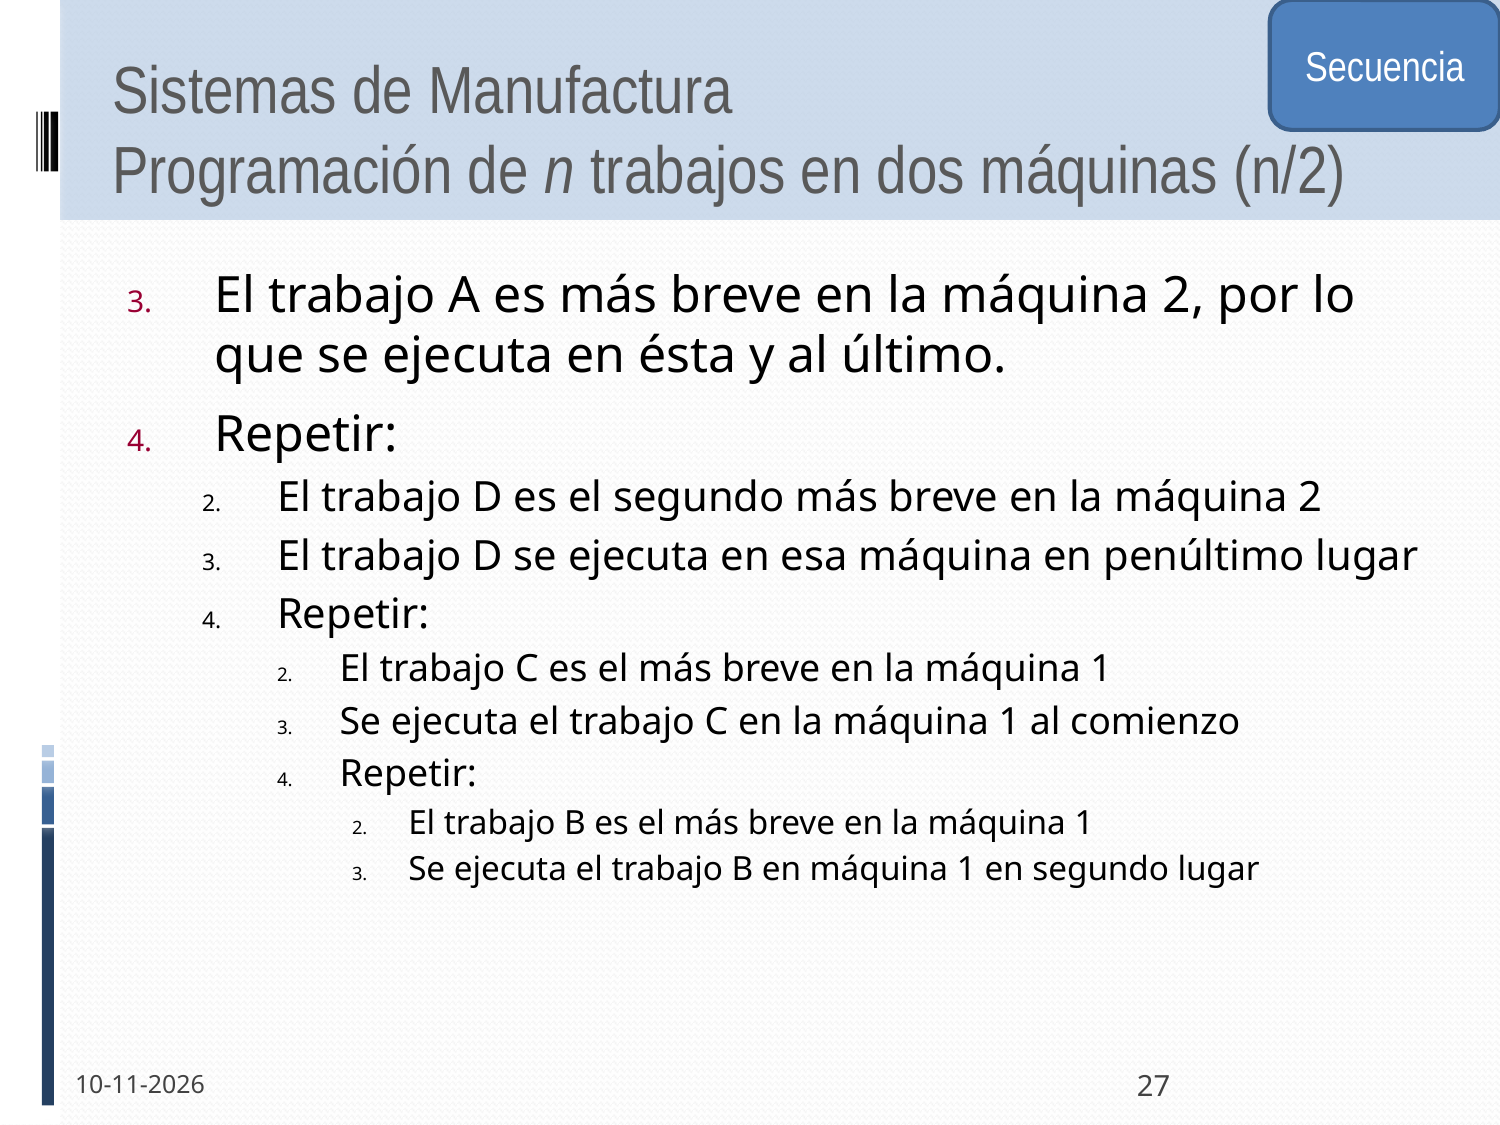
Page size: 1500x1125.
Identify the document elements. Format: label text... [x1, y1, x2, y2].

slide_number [75, 1042, 243, 1103]
text_box Secuencia [1267, 0, 1500, 132]
slide_number 27 [1045, 1046, 1171, 1107]
title Sistemas de Manufactura Programación de n trabajos en dos máquinas (n/2) [111, 18, 1436, 207]
list El trabajo A es más breve en la máquina 2, por lo que se ejecuta en ésta y al último. Repetir: El trabajo D es el segundo más breve en la máquina 2 El trabajo D se ejecuta en esa máquina en penúltimo lugar Repetir: El trabajo C es el más breve en la máquina 1 Se ejecuta el trabajo C en la máquina 1 al comienzo Repetir: El trabajo B es el más breve en la máquina 1 Se ejecuta el trabajo B en máquina 1 en segundo lugar [111, 255, 1436, 1038]
